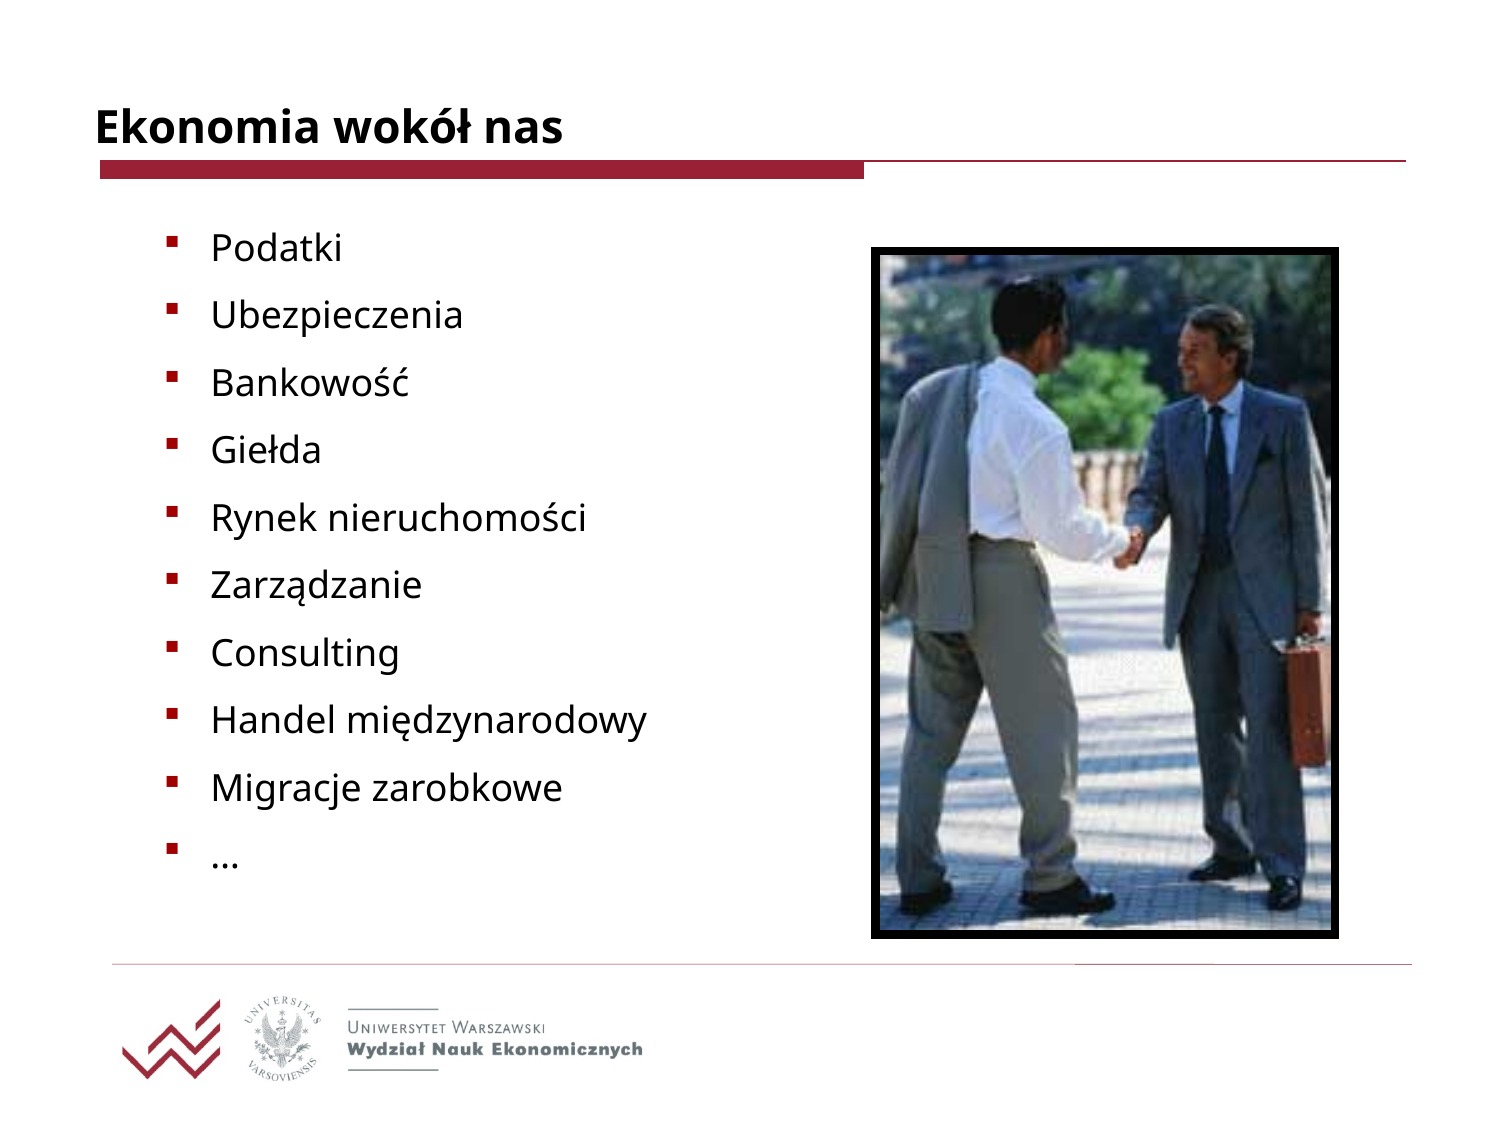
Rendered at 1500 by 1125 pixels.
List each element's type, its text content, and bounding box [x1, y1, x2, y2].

list Podatki Ubezpieczenia Bankowość Giełda Rynek nieruchomości Zarządzanie Consulting Handel międzynarodowy Migracje zarobkowe … [88, 214, 1402, 972]
picture [75, 952, 688, 1125]
title Ekonomia wokół nas [93, 65, 1406, 185]
picture [879, 255, 1331, 931]
